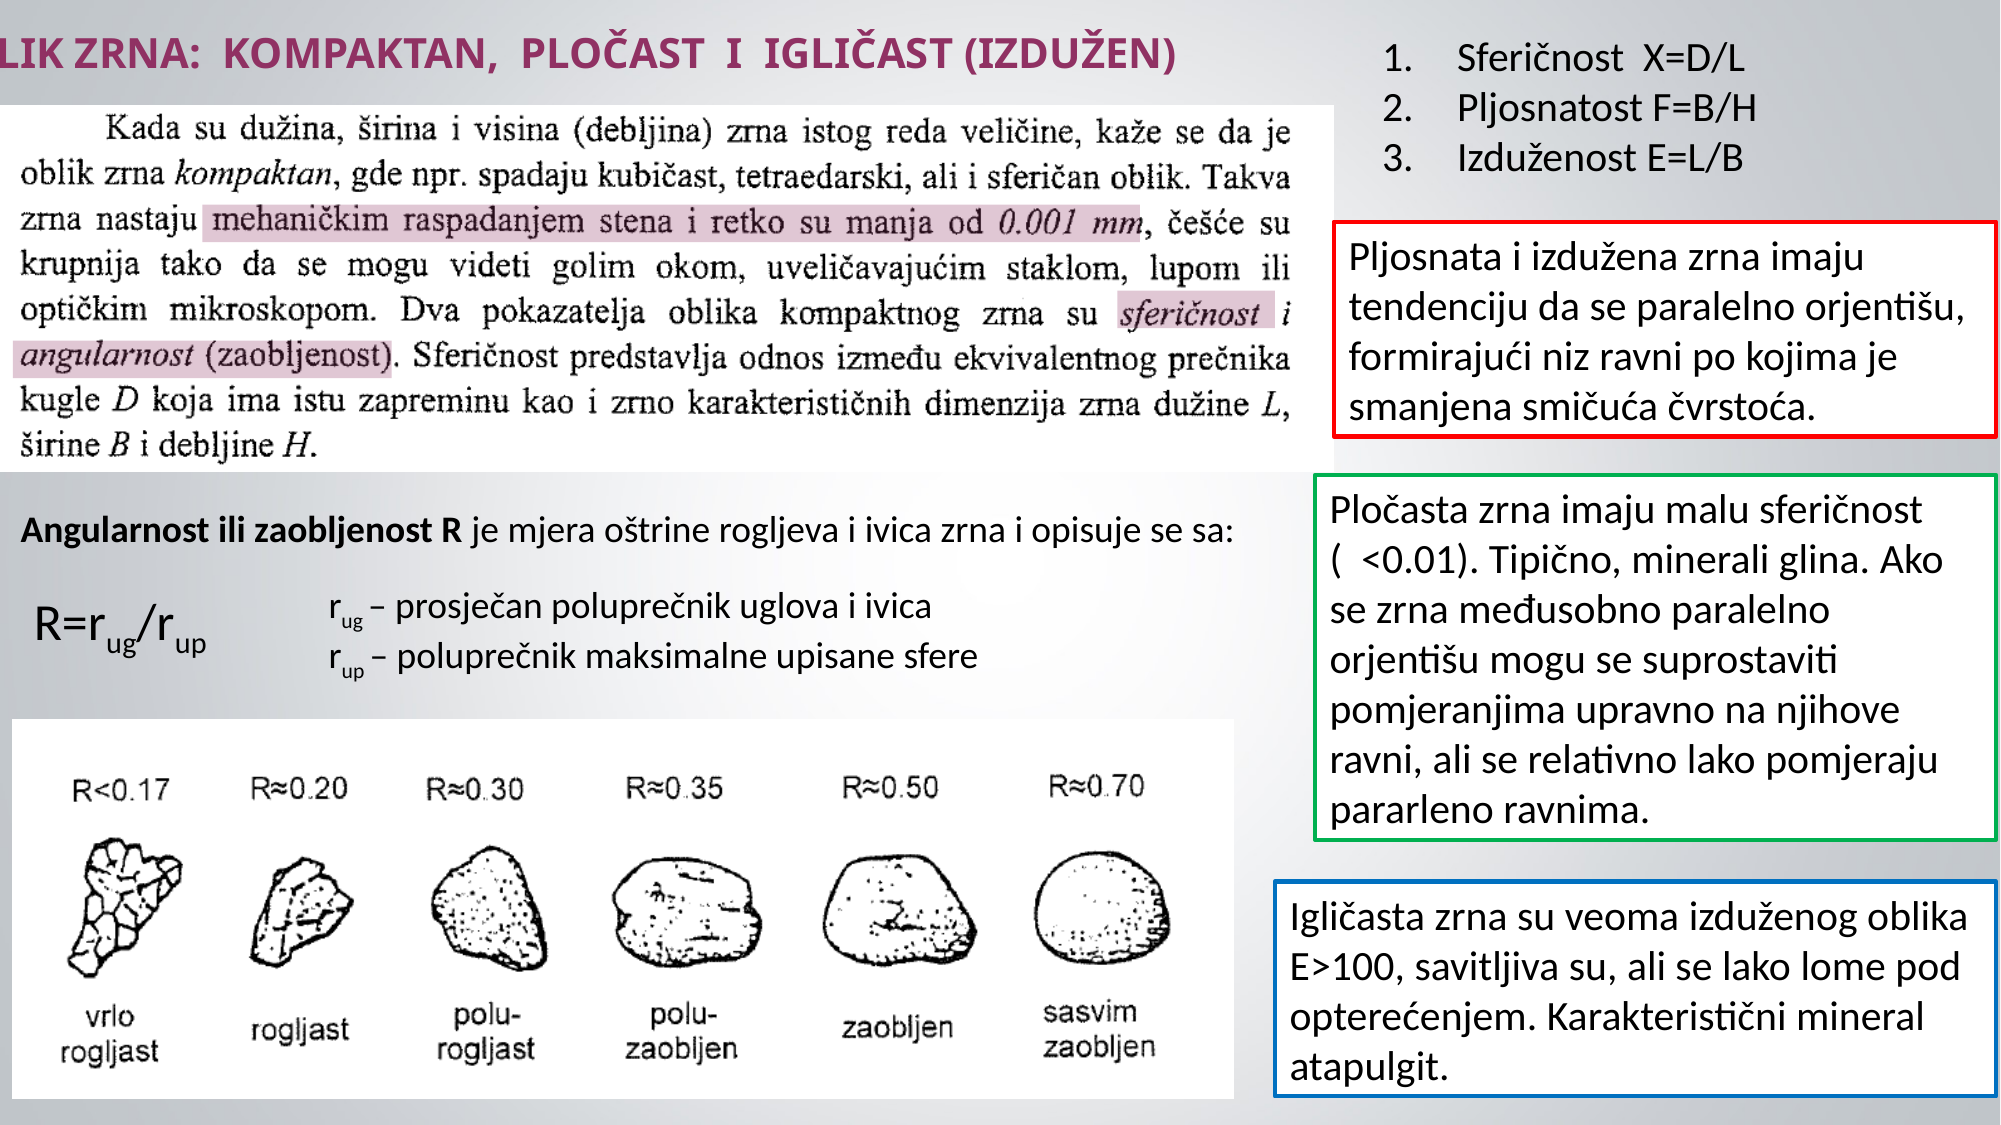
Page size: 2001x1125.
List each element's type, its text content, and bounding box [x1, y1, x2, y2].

picture [0, 0, 2001, 1125]
text_box Pljosnata i izdužena zrna imaju tendenciju da se paralelno orjentišu, formirajući niz ravni po kojima je smanjena smičuća čvrstoća. [1340, 221, 1997, 437]
text_box Pločasta zrna imaju malu sferičnost ( <0.01). Tipično, minerali glina. Ako se zrna međusobno paralelno orjentišu mogu se suprostaviti pomjeranjima upravno na njihove ravni, ali se relativno lako pomjeraju pararleno ravnima. [1314, 474, 1997, 840]
text_box Sferičnost X=D/L Pljosnatost F=B/H Izduženost E=L/B [1367, 22, 1773, 188]
title oblik zrna: kompaktan, pločast i igličast (izdužen) [0, 0, 1398, 131]
text_box Igličasta zrna su veoma izduženog oblika E>100, savitljiva su, ali se lako lome pod opterećenjem. Karakteristični mineral atapulgit. [1274, 881, 1997, 1097]
text_box Angularnost ili zaobljenost R je mjera oštrine rogljeva i ivica zrna i opisuje se sa: [5, 497, 1251, 558]
text_box R=rug/rup [19, 580, 222, 667]
text_box rug – prosječan poluprečnik uglova i ivica [313, 573, 948, 640]
text_box rup – poluprečnik maksimalne upisane sfere [313, 624, 995, 690]
